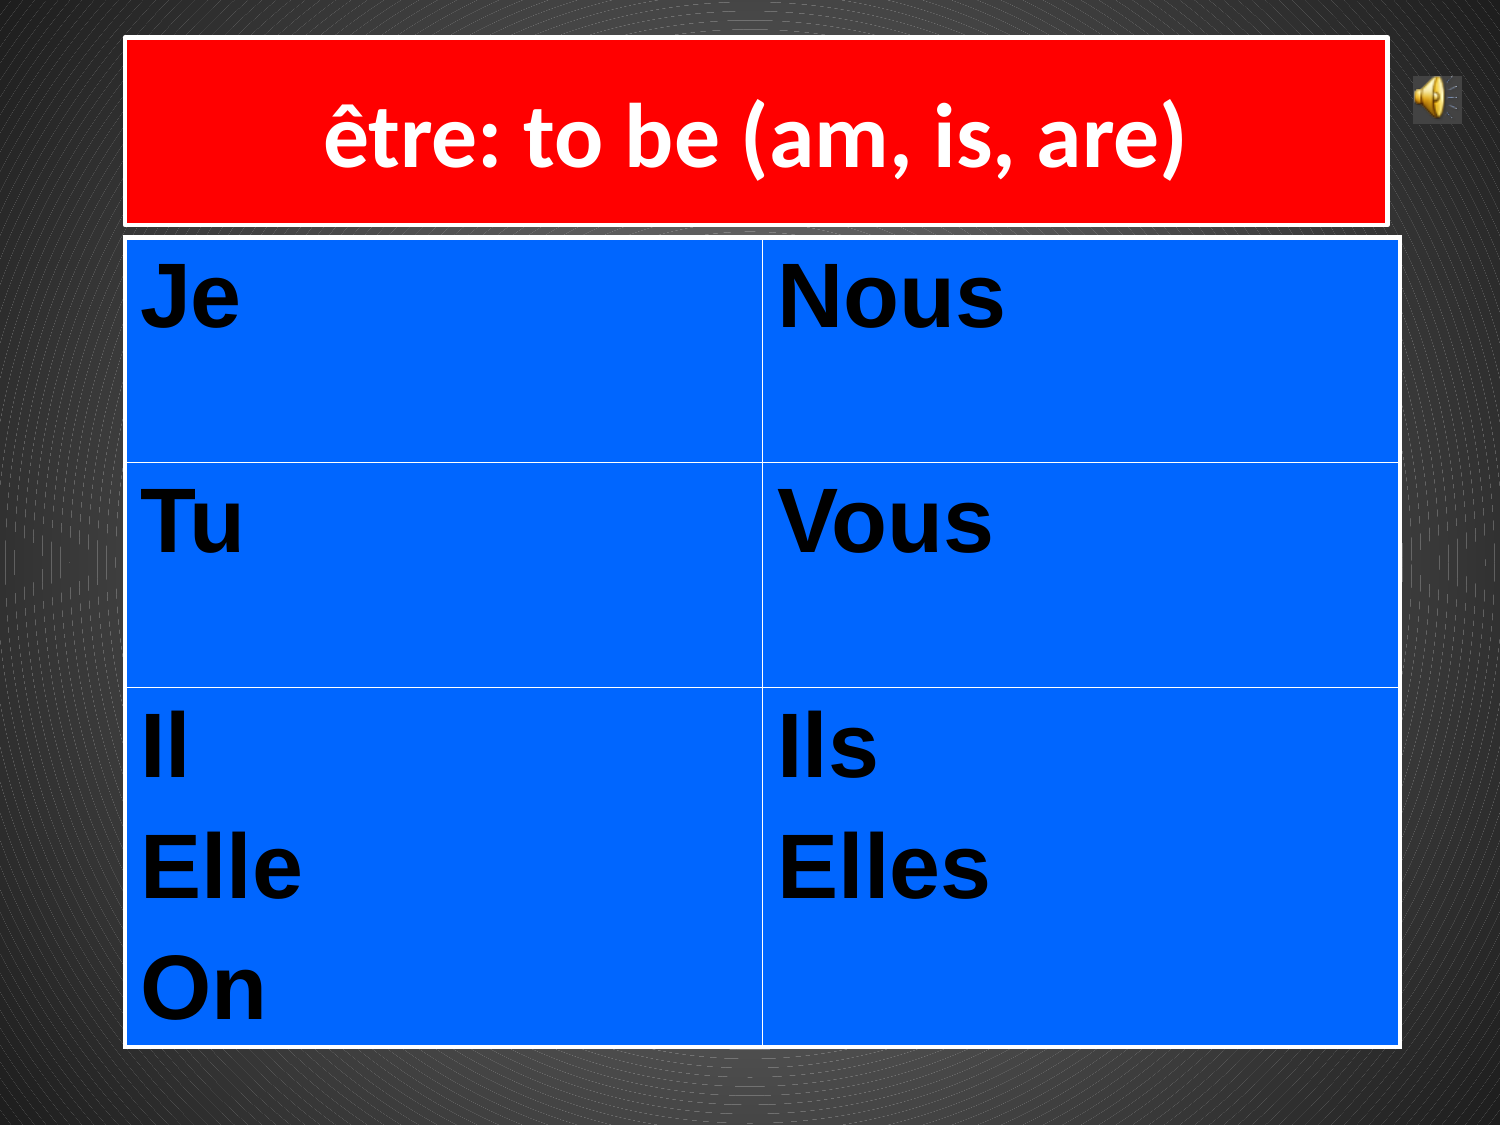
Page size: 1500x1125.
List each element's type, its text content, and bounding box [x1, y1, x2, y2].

table_cell Tu [127, 463, 762, 687]
table_header Je [127, 240, 762, 462]
table_cell Vous [763, 463, 1398, 687]
picture [1412, 74, 1463, 126]
title être: to be (am, is, are) [125, 37, 1388, 225]
table_header Nous [763, 240, 1398, 462]
table_cell Il Elle On [127, 688, 762, 1045]
table_cell Ils Elles [763, 688, 1398, 1045]
